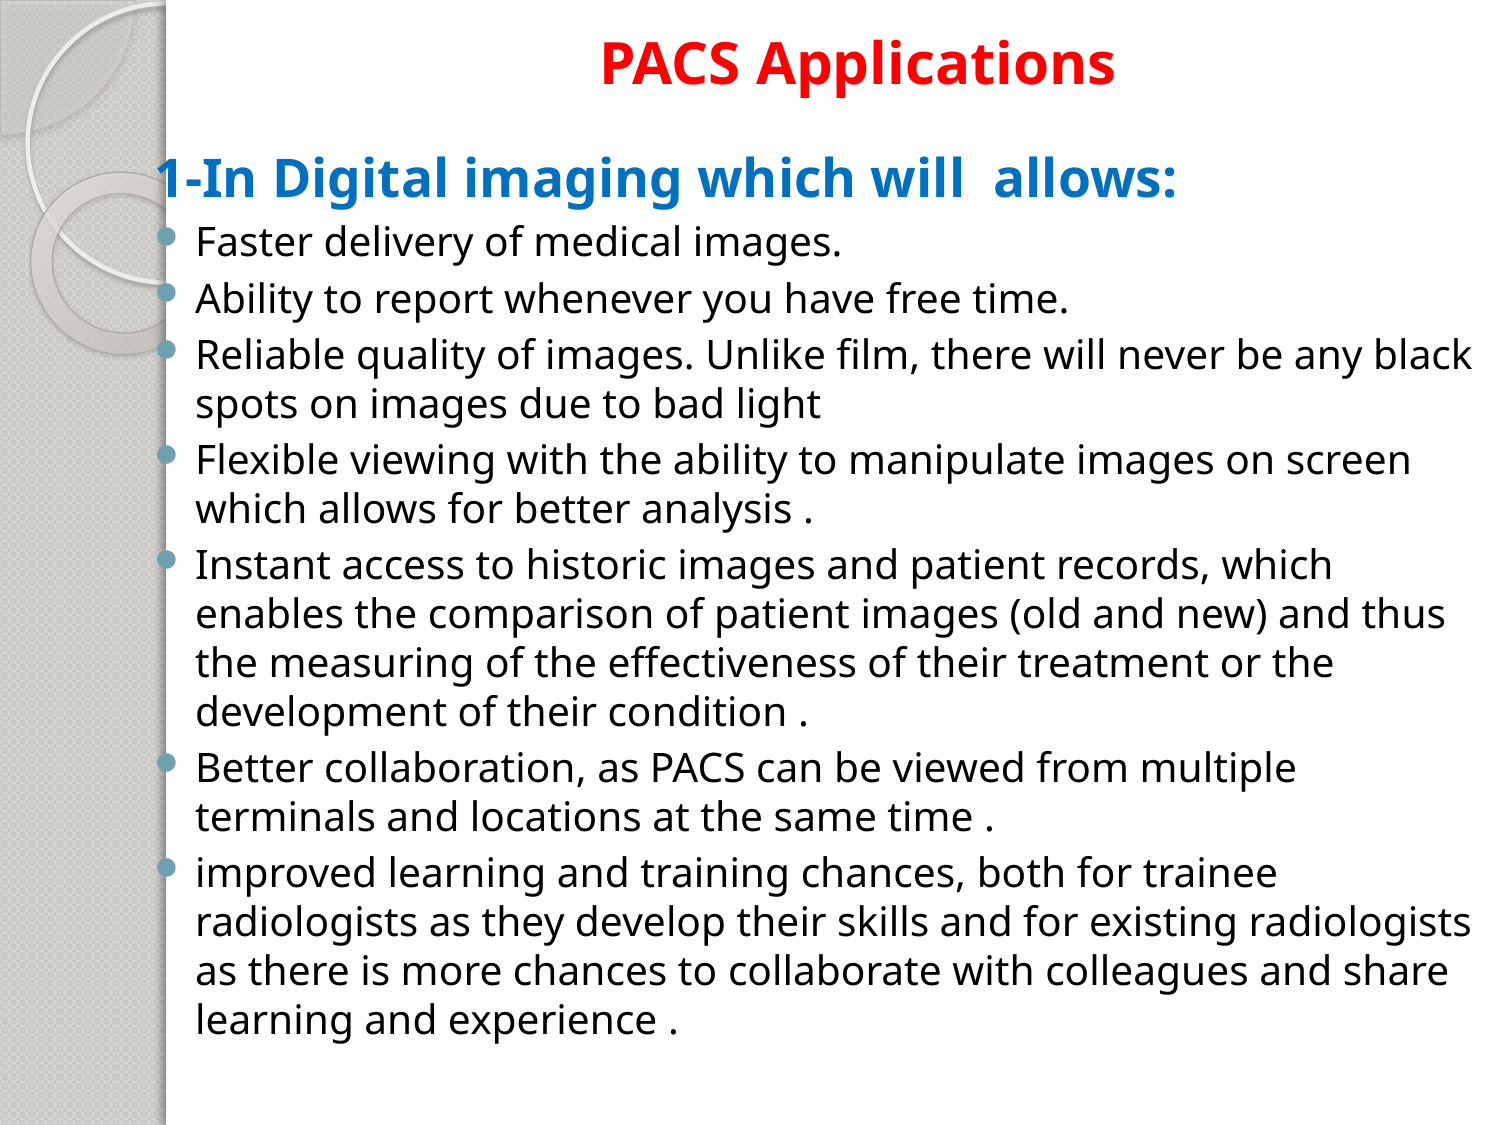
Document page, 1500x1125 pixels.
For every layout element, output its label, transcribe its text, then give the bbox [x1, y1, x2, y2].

list 1-In Digital imaging which will allows: Faster delivery of medical images. Ability to report whenever you have free time. Reliable quality of images. Unlike film, there will never be any black spots on images due to bad light Flexible viewing with the ability to manipulate images on screen which allows for better analysis . Instant access to historic images and patient records, which enables the comparison of patient images (old and new) and thus the measuring of the effectiveness of their treatment or the development of their condition . Better collaboration, as PACS can be viewed from multiple terminals and locations at the same time . improved learning and training chances, both for trainee radiologists as they develop their skills and for existing radiologists as there is more chances to collaborate with colleagues and share learning and experience . [128, 137, 1500, 1057]
title PACS Applications [183, 0, 1500, 137]
